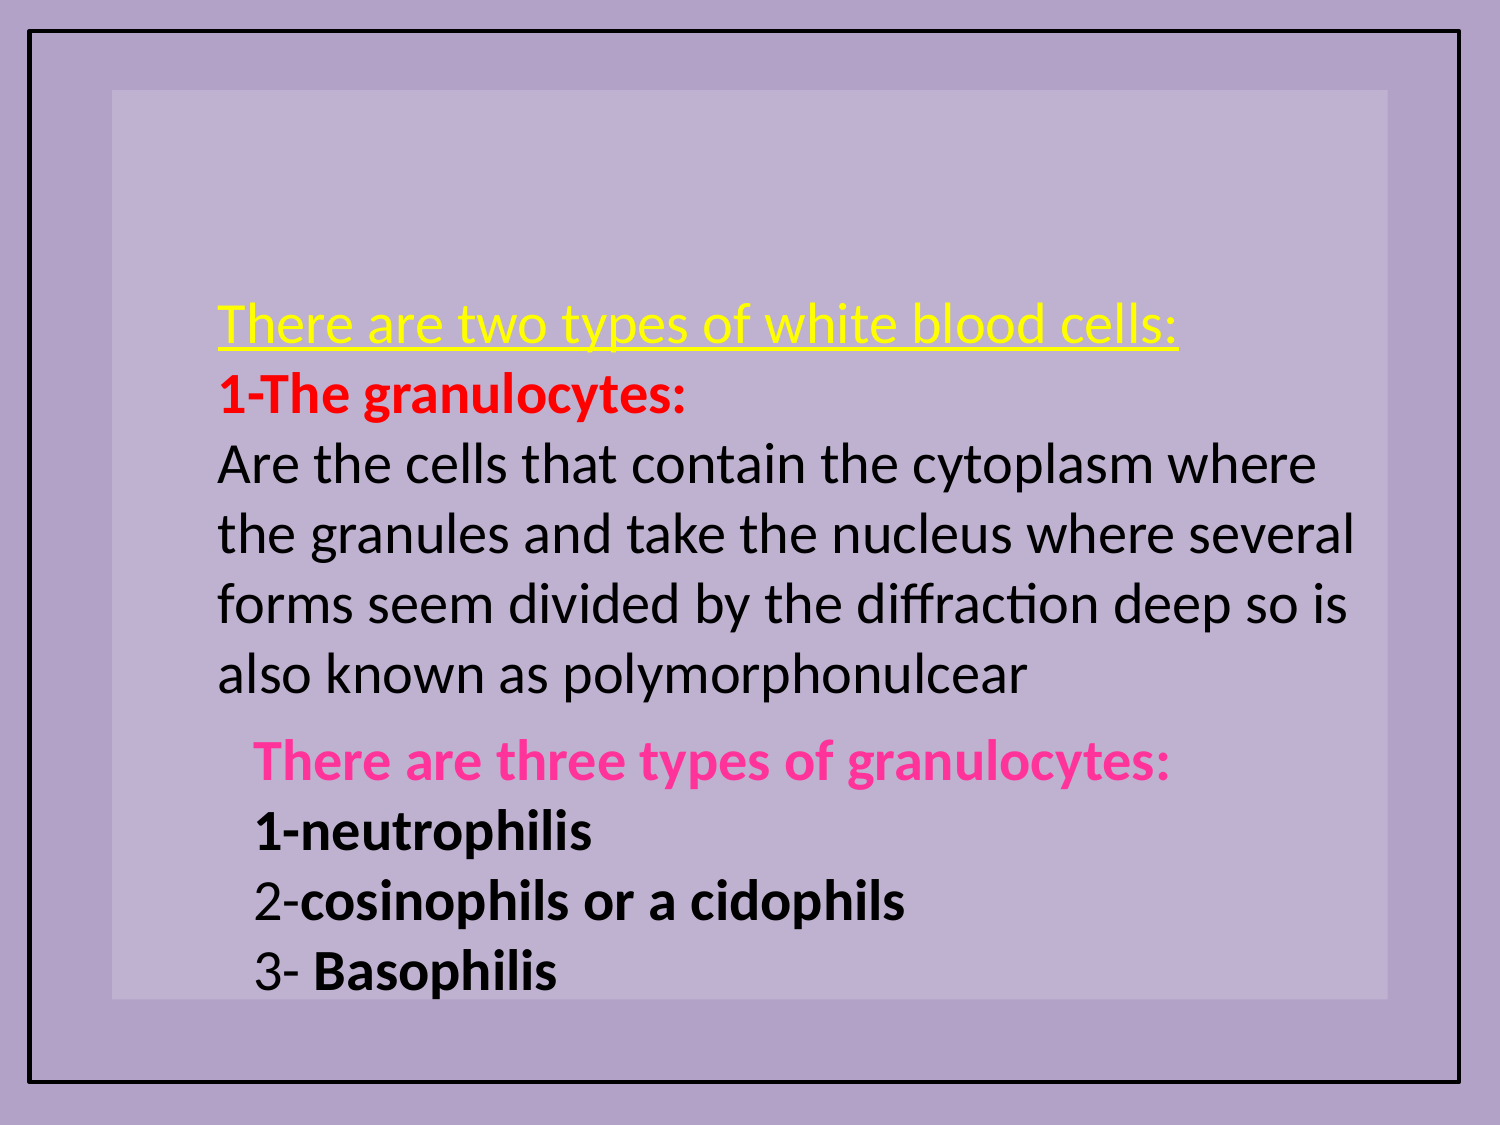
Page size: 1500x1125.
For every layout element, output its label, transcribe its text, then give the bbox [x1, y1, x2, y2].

text_box [27, 29, 1461, 1084]
text_box There are three types of granulocytes: 1-neutrophilis 2-cosinophils or a cidophils 3- Basophilis [88, 645, 1371, 1010]
